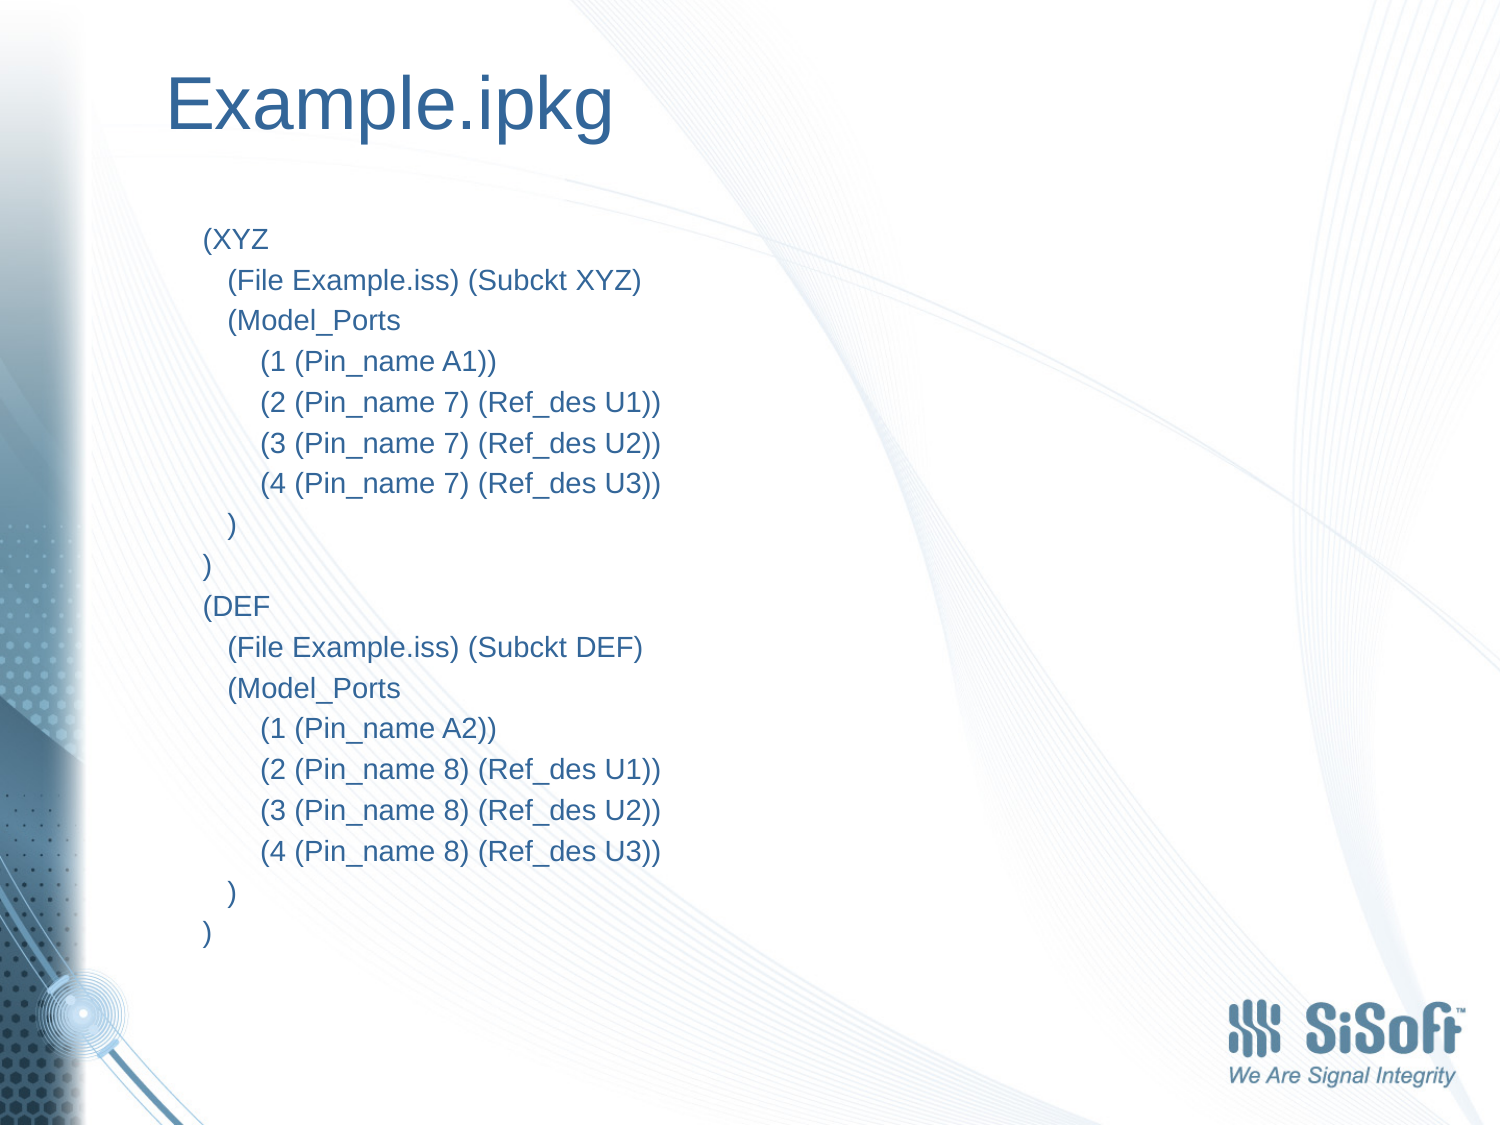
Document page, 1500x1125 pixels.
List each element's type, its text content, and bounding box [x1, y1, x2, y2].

list (XYZ (File Example.iss) (Subckt XYZ) (Model_Ports (1 (Pin_name A1)) (2 (Pin_name 7) (Ref_des U1)) (3 (Pin_name 7) (Ref_des U2)) (4 (Pin_name 7) (Ref_des U3)) ) ) (DEF (File Example.iss) (Subckt DEF) (Model_Ports (1 (Pin_name A2)) (2 (Pin_name 8) (Ref_des U1)) (3 (Pin_name 8) (Ref_des U2)) (4 (Pin_name 8) (Ref_des U3)) ) ) [187, 212, 1363, 963]
picture [0, 0, 1500, 1125]
title Example.ipkg [150, 24, 1300, 175]
